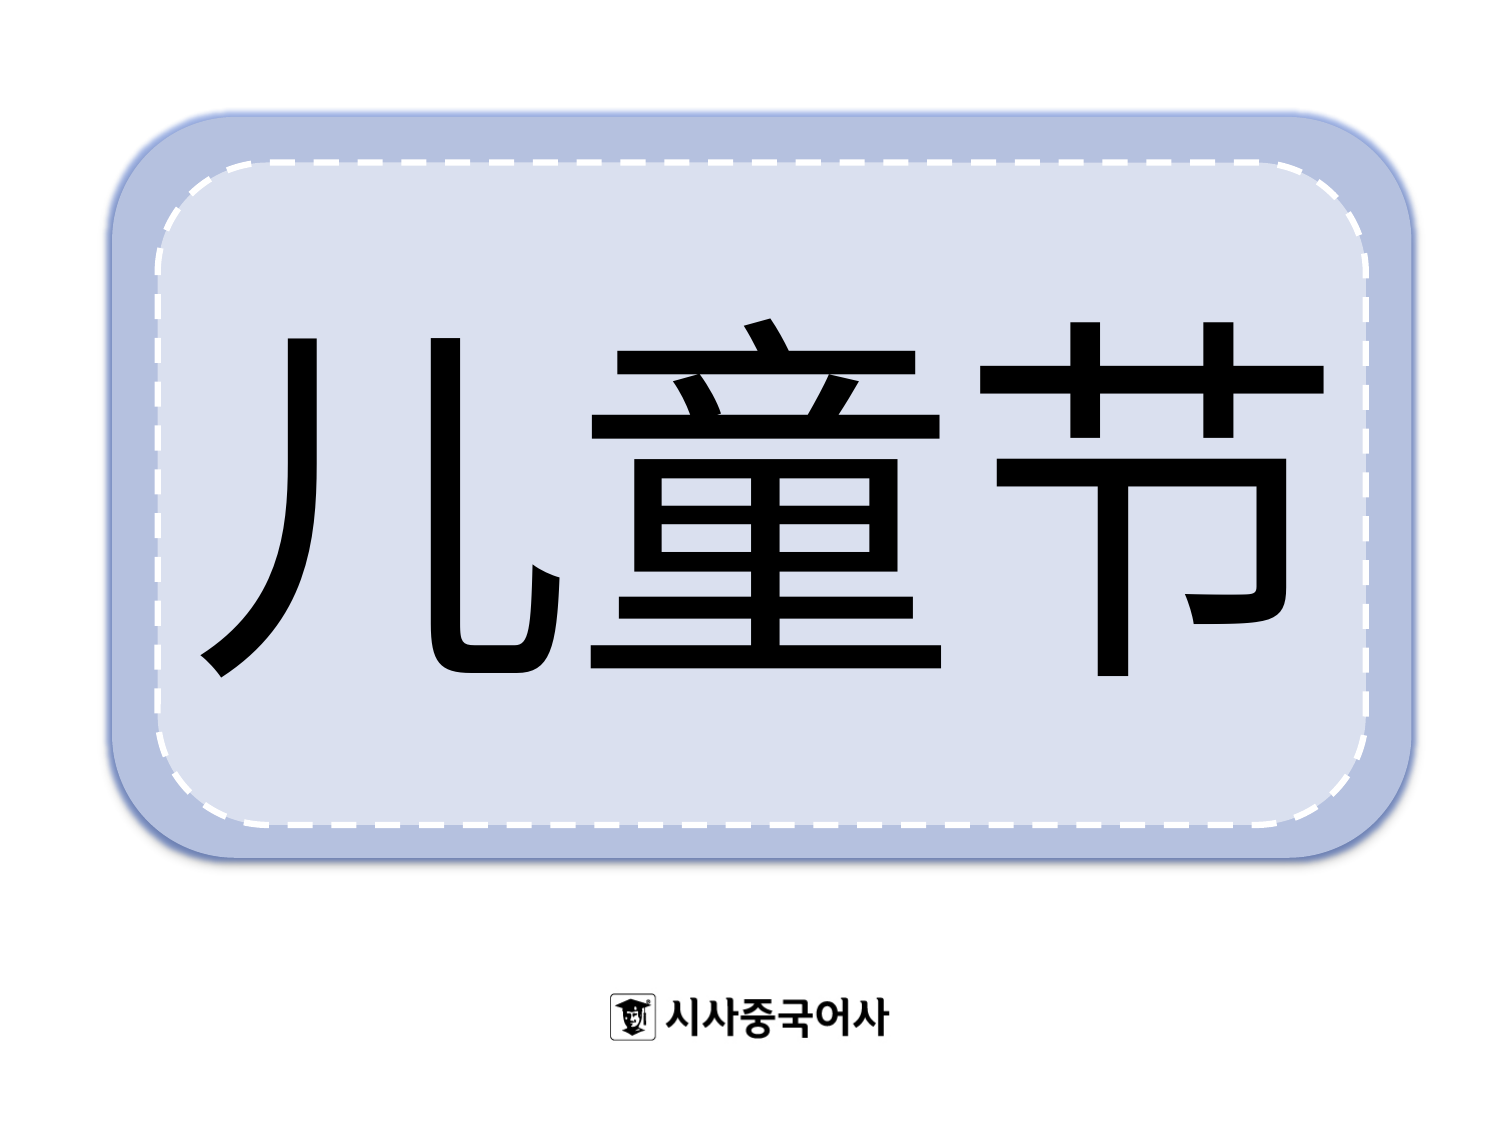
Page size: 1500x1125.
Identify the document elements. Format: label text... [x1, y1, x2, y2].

picture [602, 987, 898, 1047]
text_box 儿童节 [162, 160, 1371, 824]
